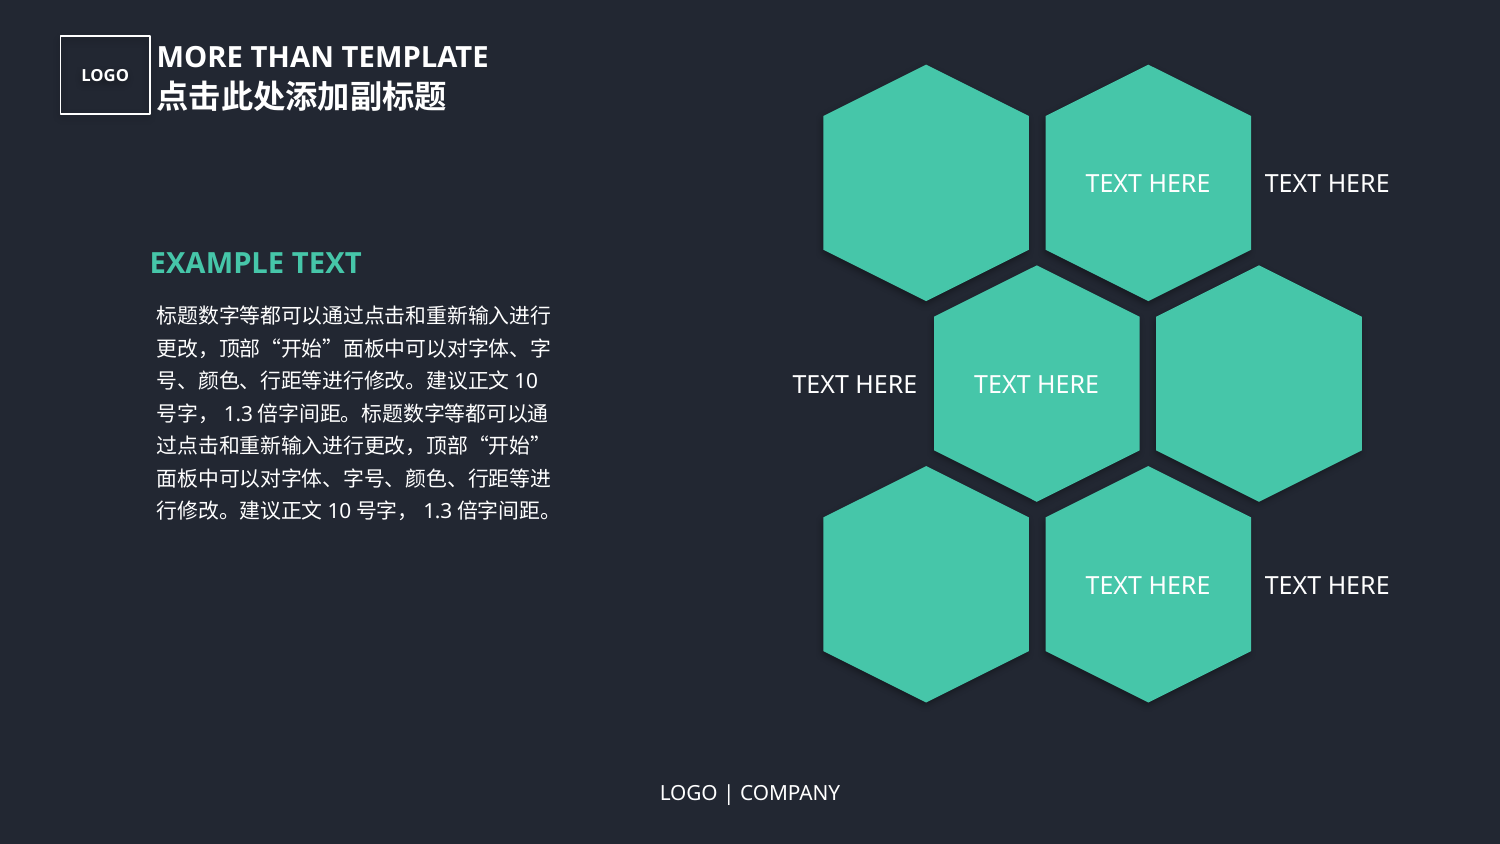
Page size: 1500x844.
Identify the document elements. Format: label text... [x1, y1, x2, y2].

text_box MORE THAN TEMPLATE 点击此处添加副标题 [141, 27, 514, 123]
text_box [141, 219, 570, 533]
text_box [612, 64, 1500, 704]
text_box LOGO | COMPANY [588, 777, 912, 812]
text_box LOGO [60, 35, 151, 115]
